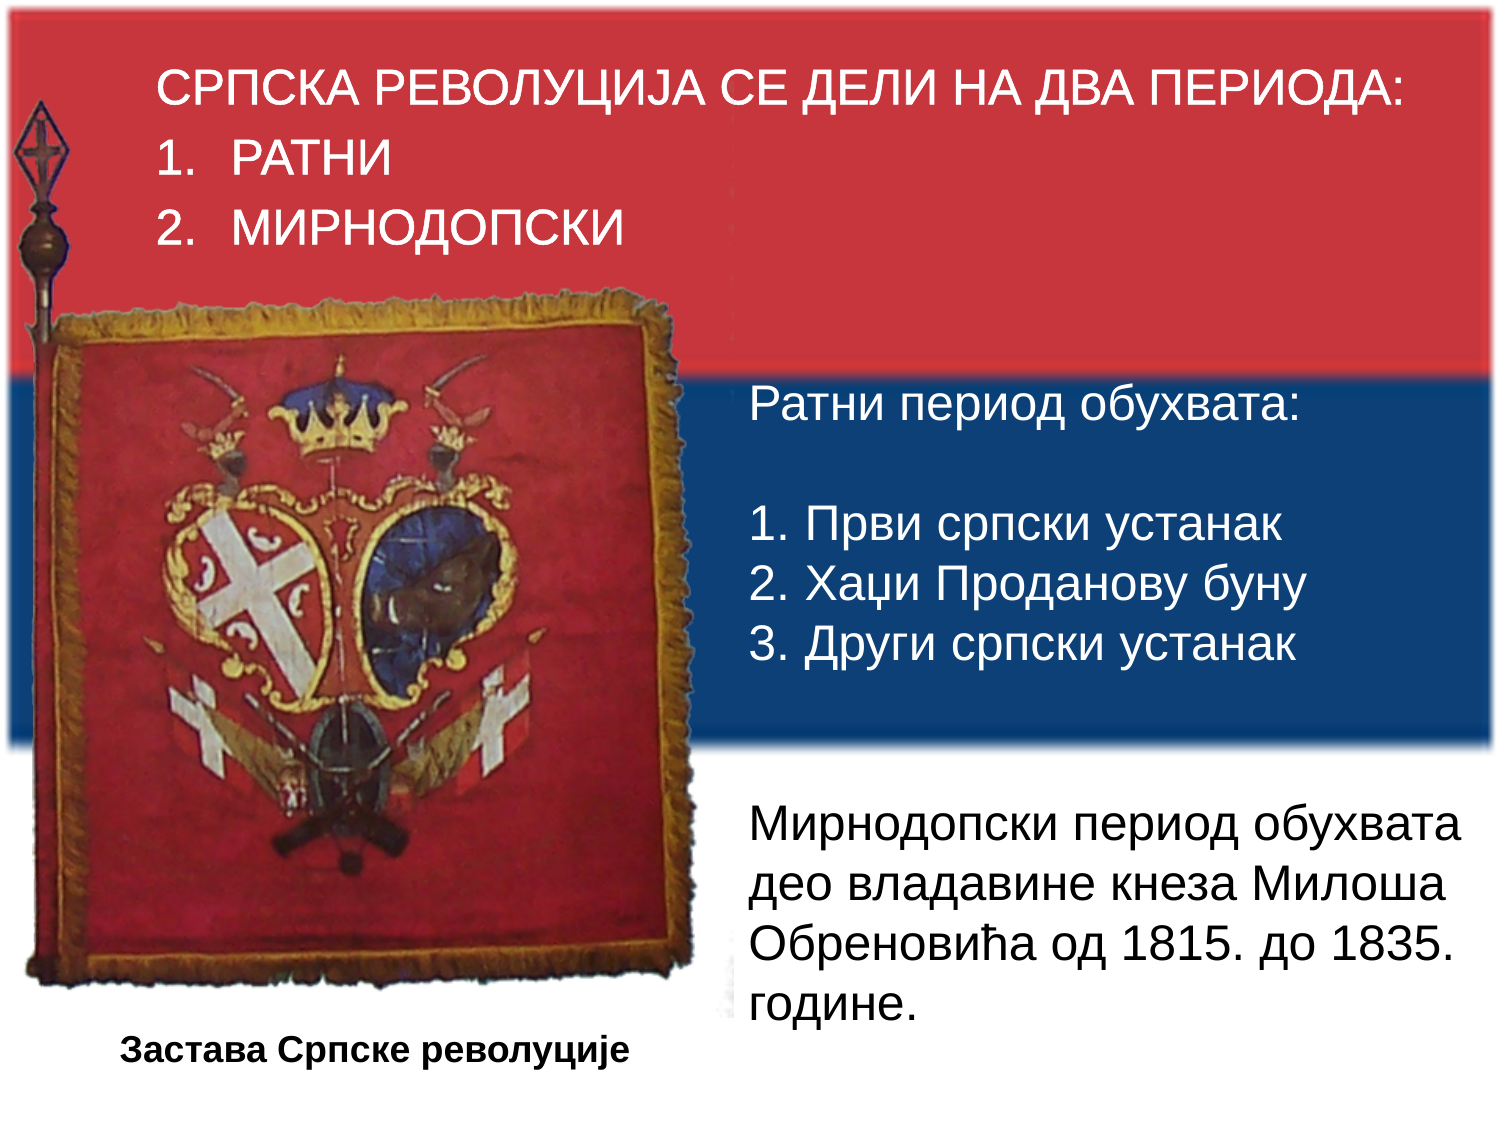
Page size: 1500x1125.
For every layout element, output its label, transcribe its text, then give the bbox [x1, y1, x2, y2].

list СРПСКА РЕВОЛУЦИЈА СЕ ДЕЛИ НА ДВА ПЕРИОДА: РАТНИ МИРНОДОПСКИ [140, 46, 1442, 329]
text_box Ратни период обухвата: Први српски устанак Хаџи Проданову буну Други српски устанак Мирнодопски период обухвата део владавине кнеза Милоша Обреновића од 1815. до 1835. године. [733, 363, 1500, 1038]
text_box Застава Српске револуције [58, 1026, 692, 1078]
picture [0, 0, 1500, 1125]
